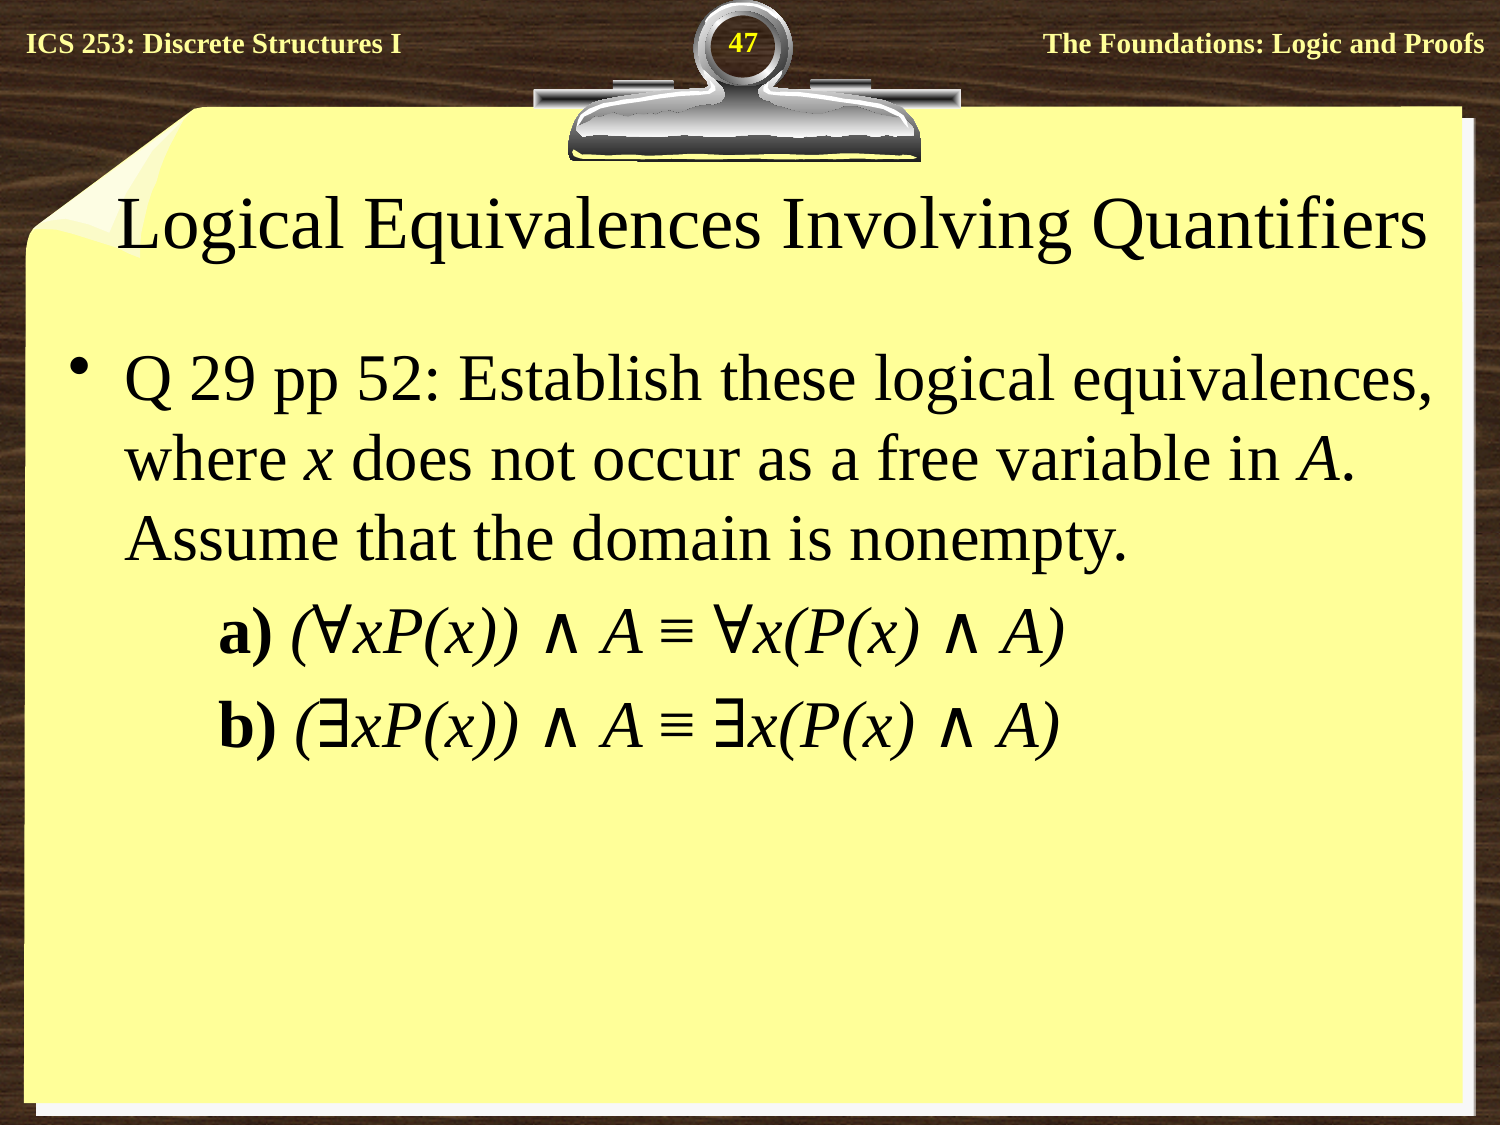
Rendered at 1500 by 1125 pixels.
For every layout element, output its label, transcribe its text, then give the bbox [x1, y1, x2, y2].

slide_number 47 [704, 11, 774, 71]
picture [723, 71, 763, 78]
title Logical Equivalences Involving Quantifiers [88, 160, 1458, 276]
list Q 29 pp 52: Establish these logical equivalences, where x does not occur as a free variable in A. Assume that the domain is nonempty. a) (∀xP(x)) ∧ A ≡ ∀x(P(x) ∧ A) b) (∃xP(x)) ∧ A ≡ ∃x(P(x) ∧ A) [53, 326, 1459, 976]
picture [0, 0, 1500, 1125]
